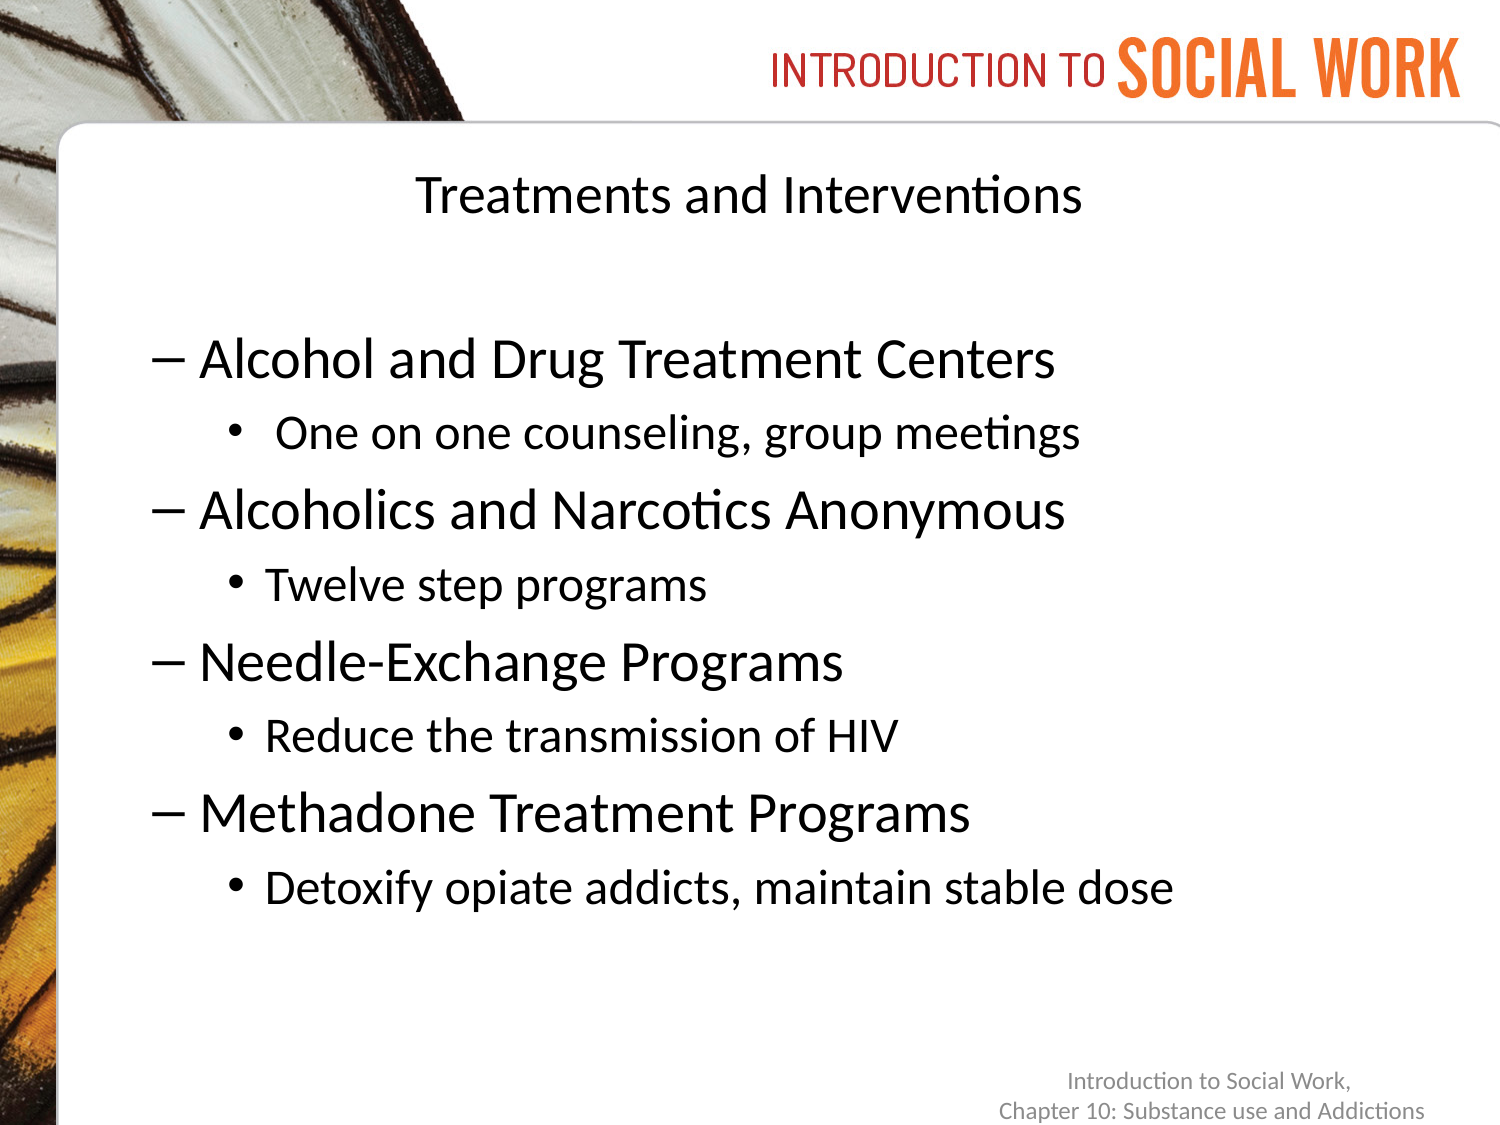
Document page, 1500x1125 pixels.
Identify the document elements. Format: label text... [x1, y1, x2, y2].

footer Introduction to Social Work, Chapter 10: Substance use and Addictions [950, 1065, 1475, 1125]
picture [0, 0, 1500, 1125]
title Treatments and Interventions [75, 149, 1425, 233]
list Alcohol and Drug Treatment Centers One on one counseling, group meetings Alcoholics and Narcotics Anonymous Twelve step programs Needle-Exchange Programs Reduce the transmission of HIV Methadone Treatment Programs Detoxify opiate addicts, maintain stable dose [62, 312, 1500, 1050]
